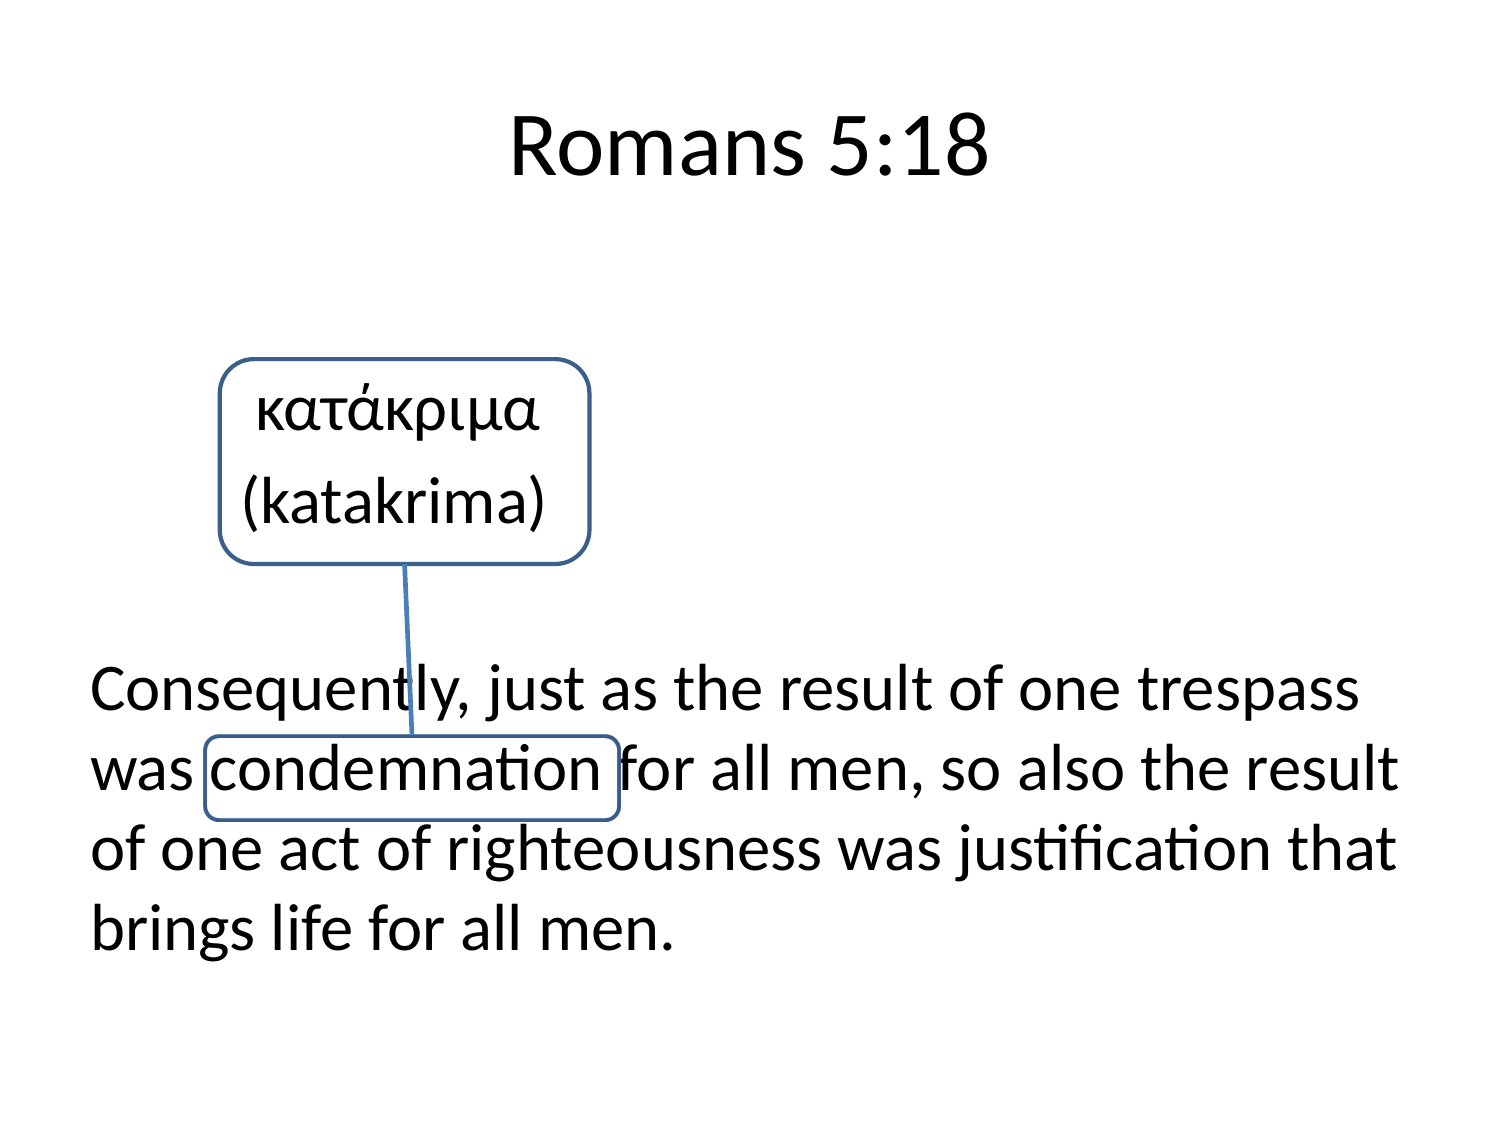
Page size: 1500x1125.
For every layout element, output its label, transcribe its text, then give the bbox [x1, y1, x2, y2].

list κατάκριμα (katakrima) Consequently, just as the result of one trespass was condemnation for all men, so also the result of one act of righteousness was justification that brings life for all men. [75, 262, 1425, 1005]
picture [203, 734, 621, 823]
text_box [217, 357, 592, 567]
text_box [404, 563, 413, 736]
title Romans 5:18 [75, 45, 1425, 233]
